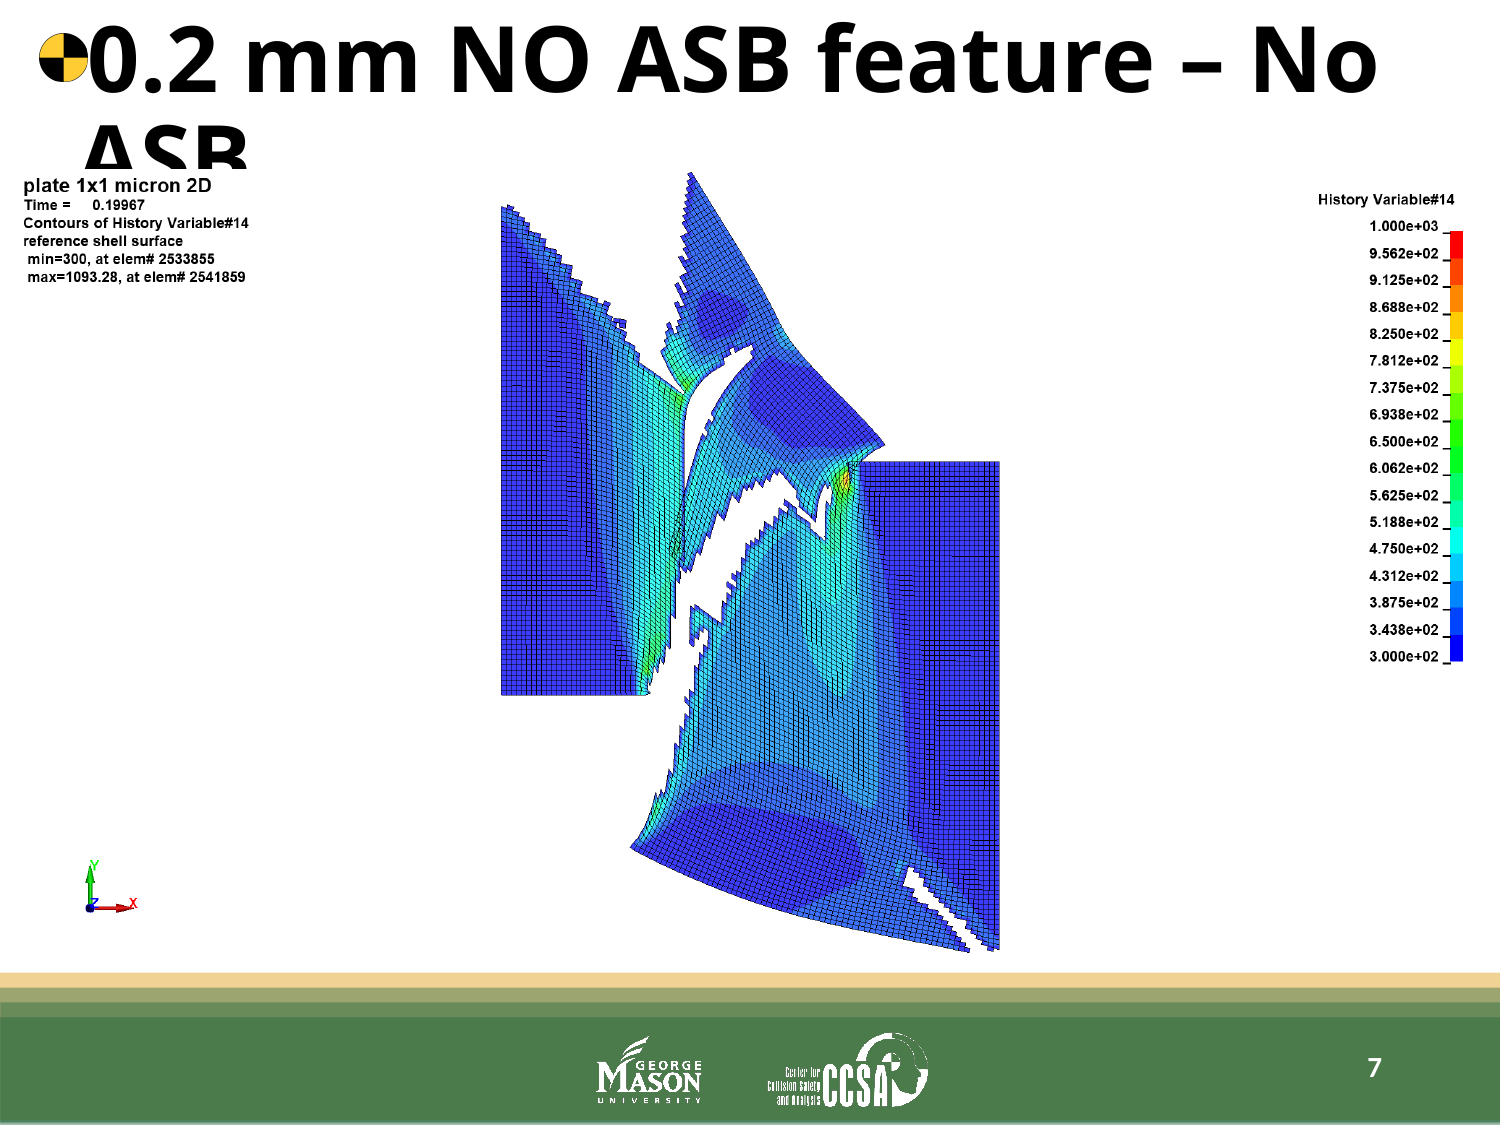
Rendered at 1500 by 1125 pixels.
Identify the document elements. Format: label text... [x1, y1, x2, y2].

picture [0, 169, 1500, 955]
picture [587, 1024, 713, 1115]
picture [757, 1024, 938, 1115]
title 0.2 mm NO ASB feature – No ASB [24, 24, 1475, 169]
slide_number 7 [1115, 1041, 1397, 1102]
picture [39, 33, 88, 82]
